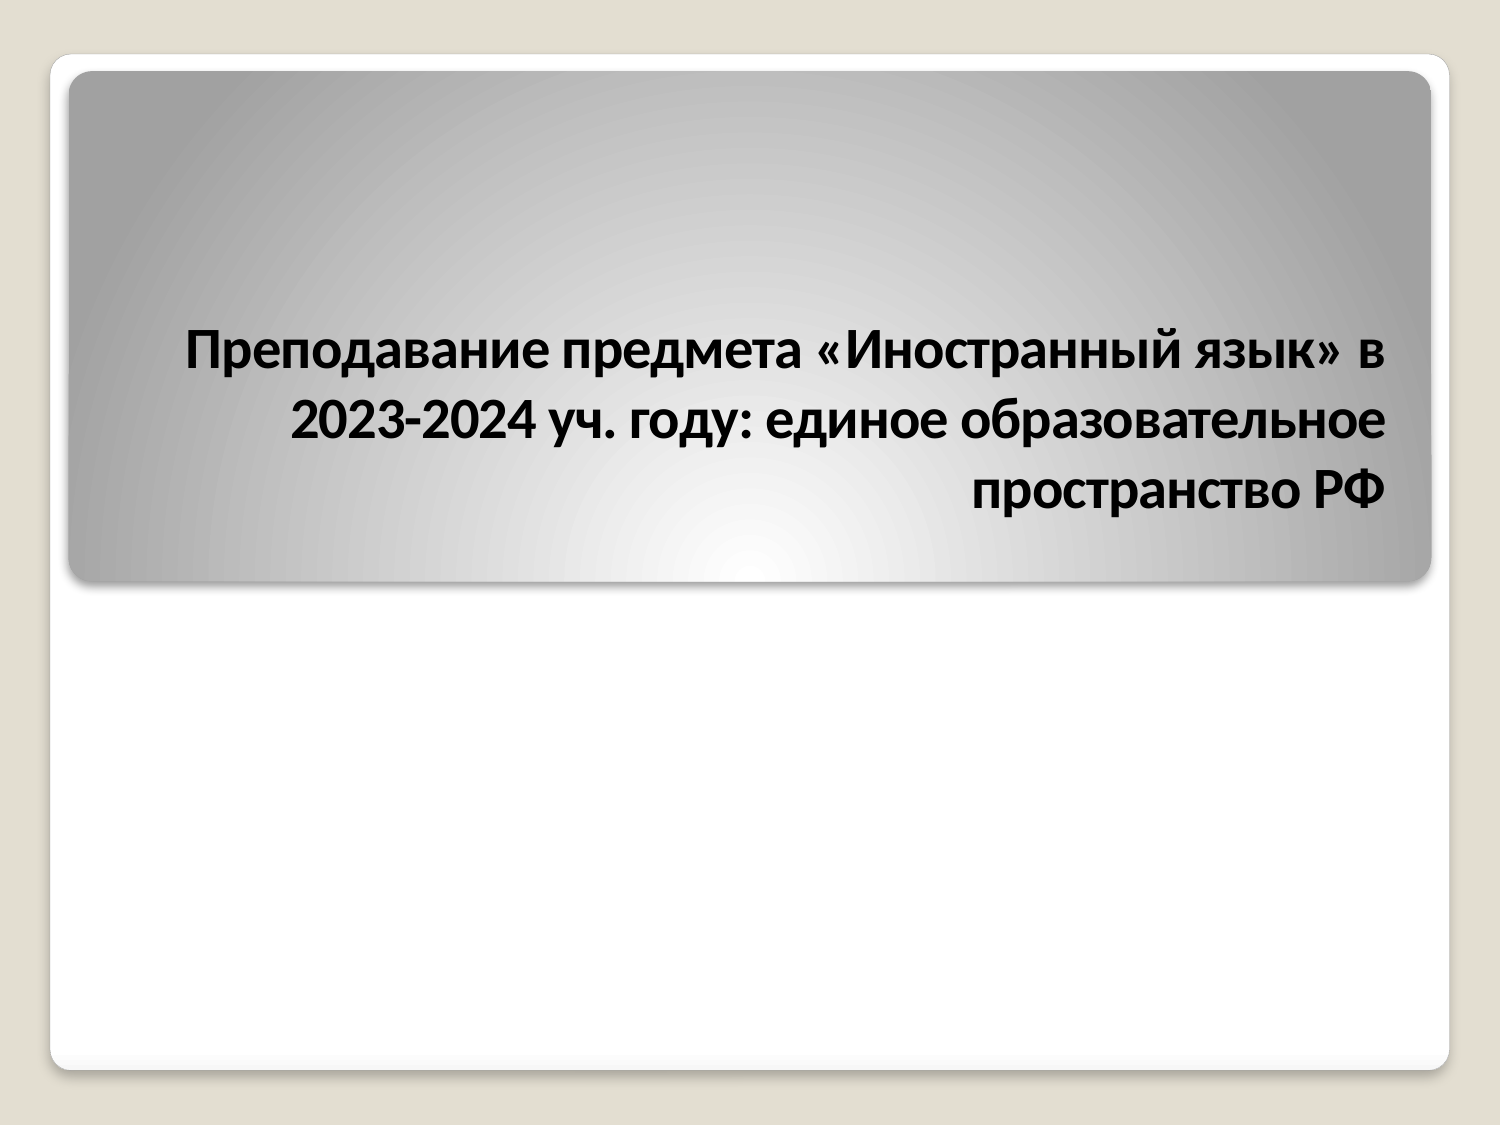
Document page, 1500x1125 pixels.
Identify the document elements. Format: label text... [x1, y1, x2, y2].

title Преподавание предмета «Иностранный язык» в 2023-2024 уч. году: единое образовательное пространство РФ [118, 298, 1394, 599]
